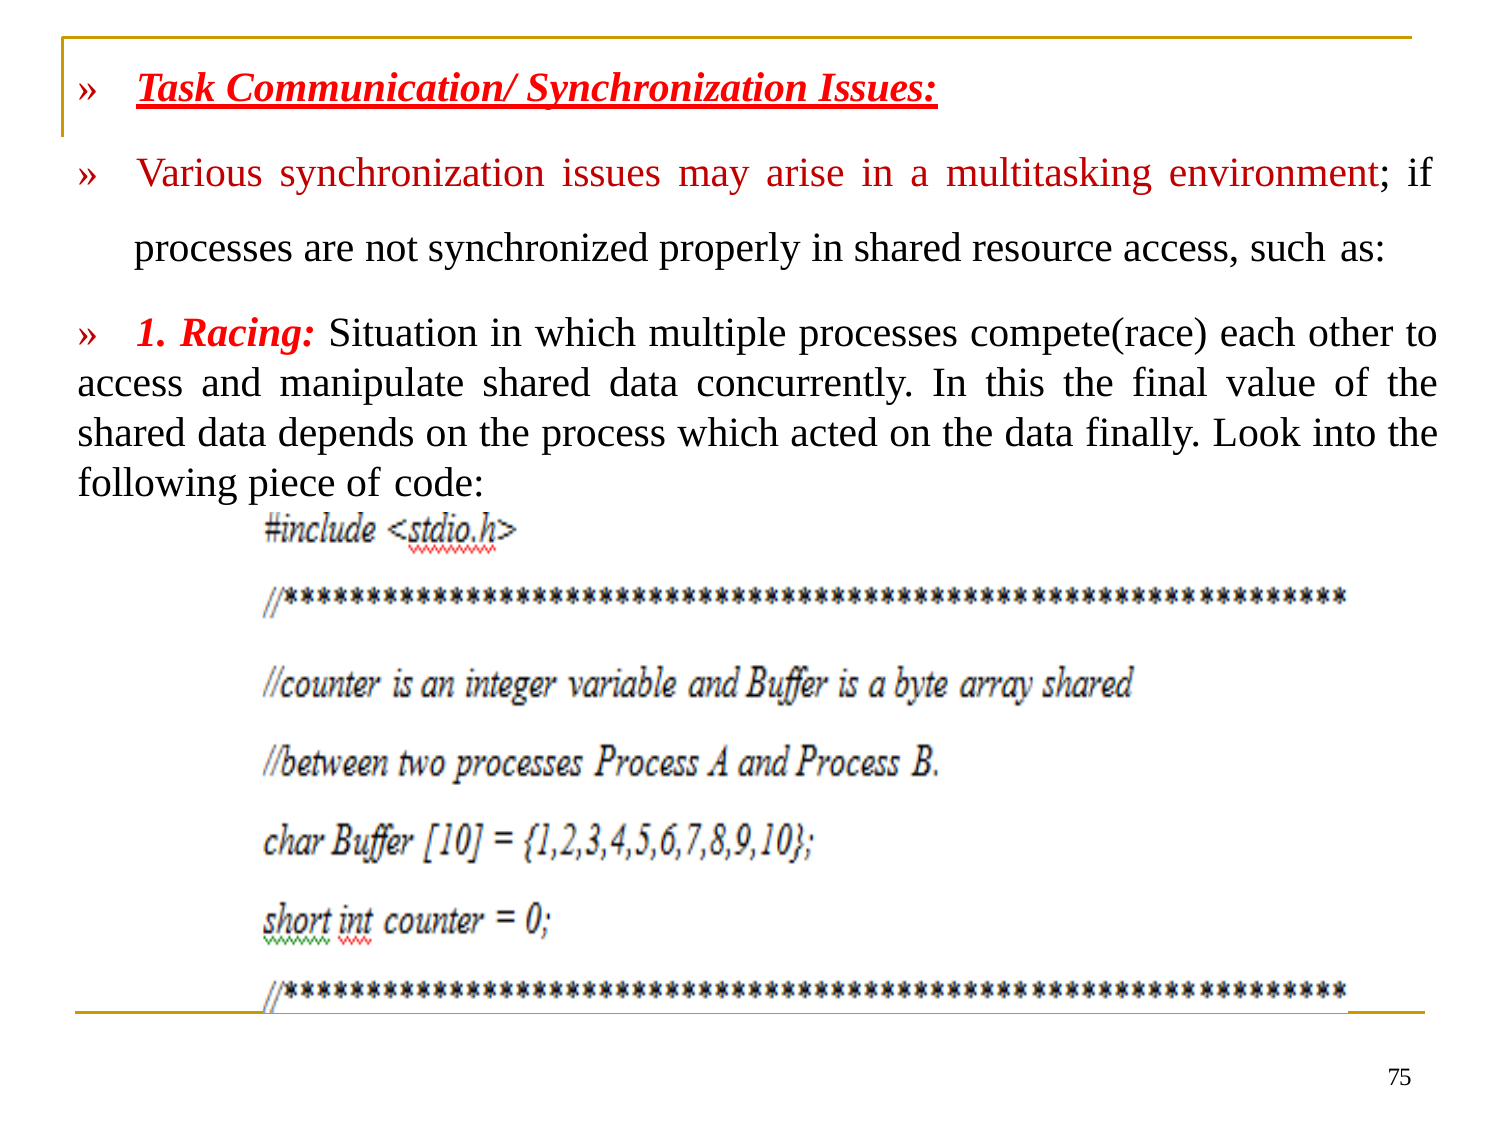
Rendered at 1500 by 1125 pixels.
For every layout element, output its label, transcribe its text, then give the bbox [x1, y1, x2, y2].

text_box [262, 512, 1348, 1013]
text_box » Task Communication/ Synchronization Issues: » Various synchronization issues may arise in a multitasking environment; if processes are not synchronized properly in shared resource access, such as: » 1. Racing: Situation in which multiple processes compete(race) each other to access and manipulate shared data concurrently. In this the final value of the shared data depends on the process which acted on the data finally. Look into the following piece of code: [75, 57, 1438, 506]
slide_number 75 [1381, 1061, 1417, 1125]
